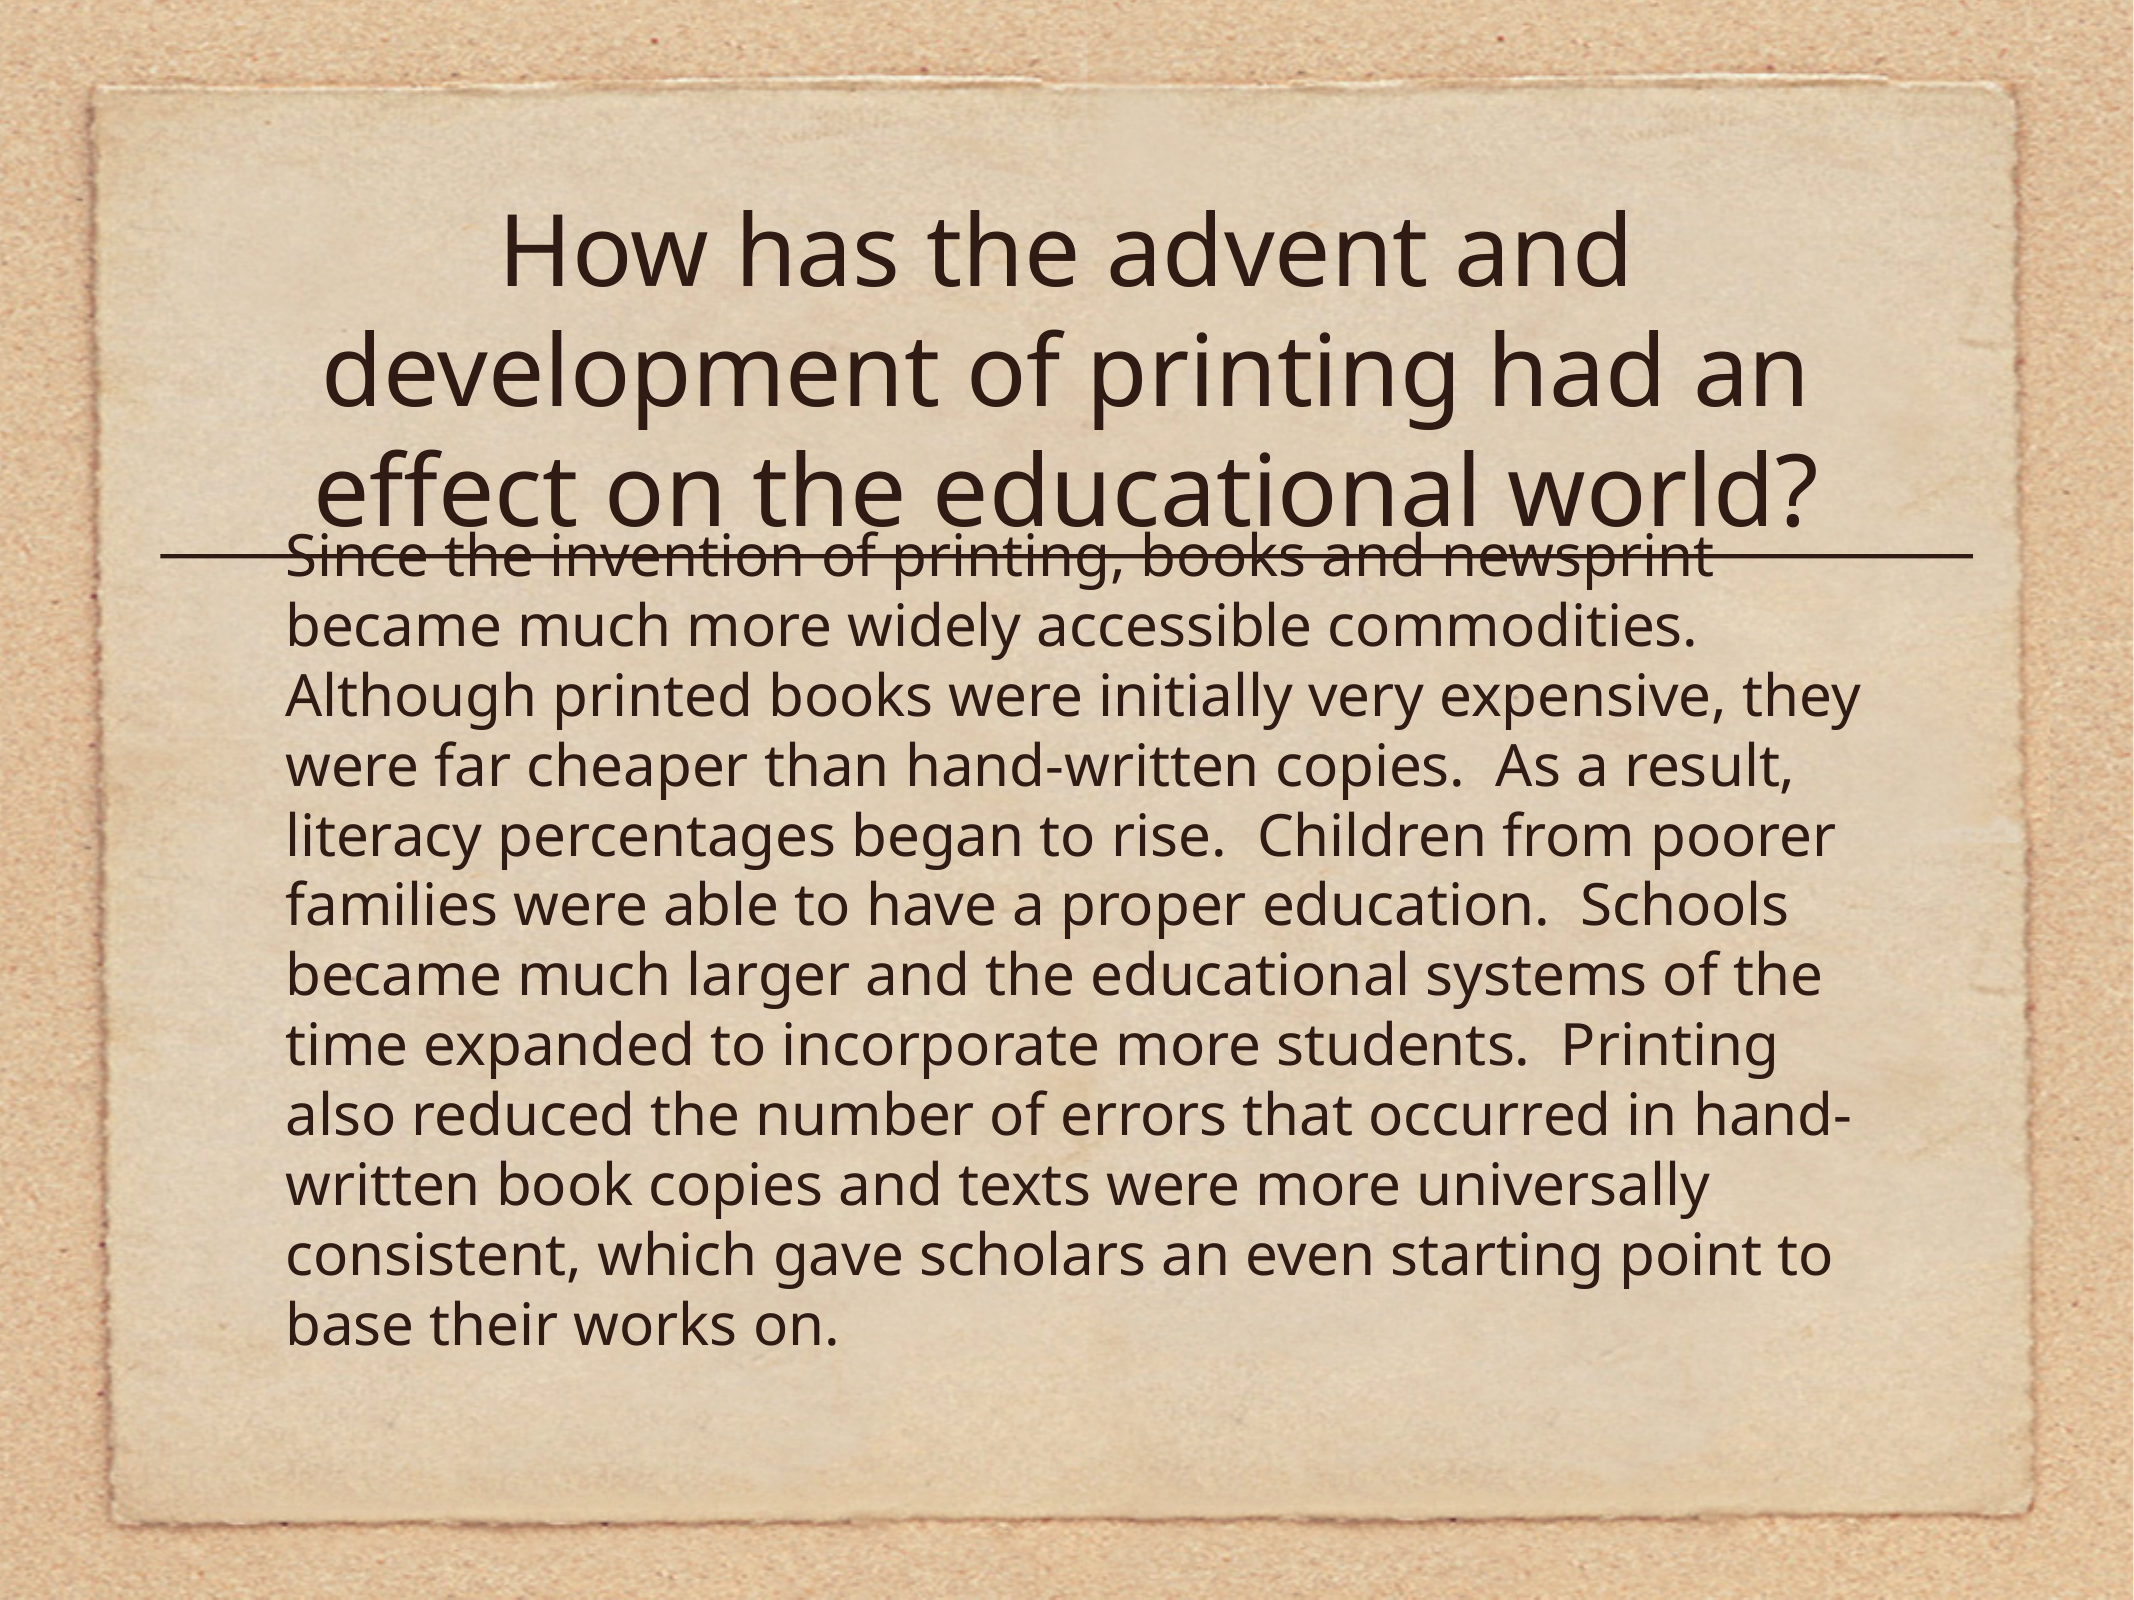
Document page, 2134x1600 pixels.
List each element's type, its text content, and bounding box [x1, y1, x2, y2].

title How has the advent and development of printing had an effect on the educational world? [207, 103, 1926, 556]
title How has the advent and development of printing had an effect on the educational world? [207, 557, 1926, 630]
picture [0, 0, 2134, 1600]
text_box Since the invention of printing, books and newsprint became much more widely accessible commodities. Although printed books were initially very expensive, they were far cheaper than hand-written copies. As a result, literacy percentages began to rise. Children from poorer families were able to have a proper education. Schools became much larger and the educational systems of the time expanded to incorporate more students. Printing also reduced the number of errors that occurred in hand-written book copies and texts were more universally consistent, which gave scholars an even starting point to base their works on. [229, 725, 1888, 1150]
